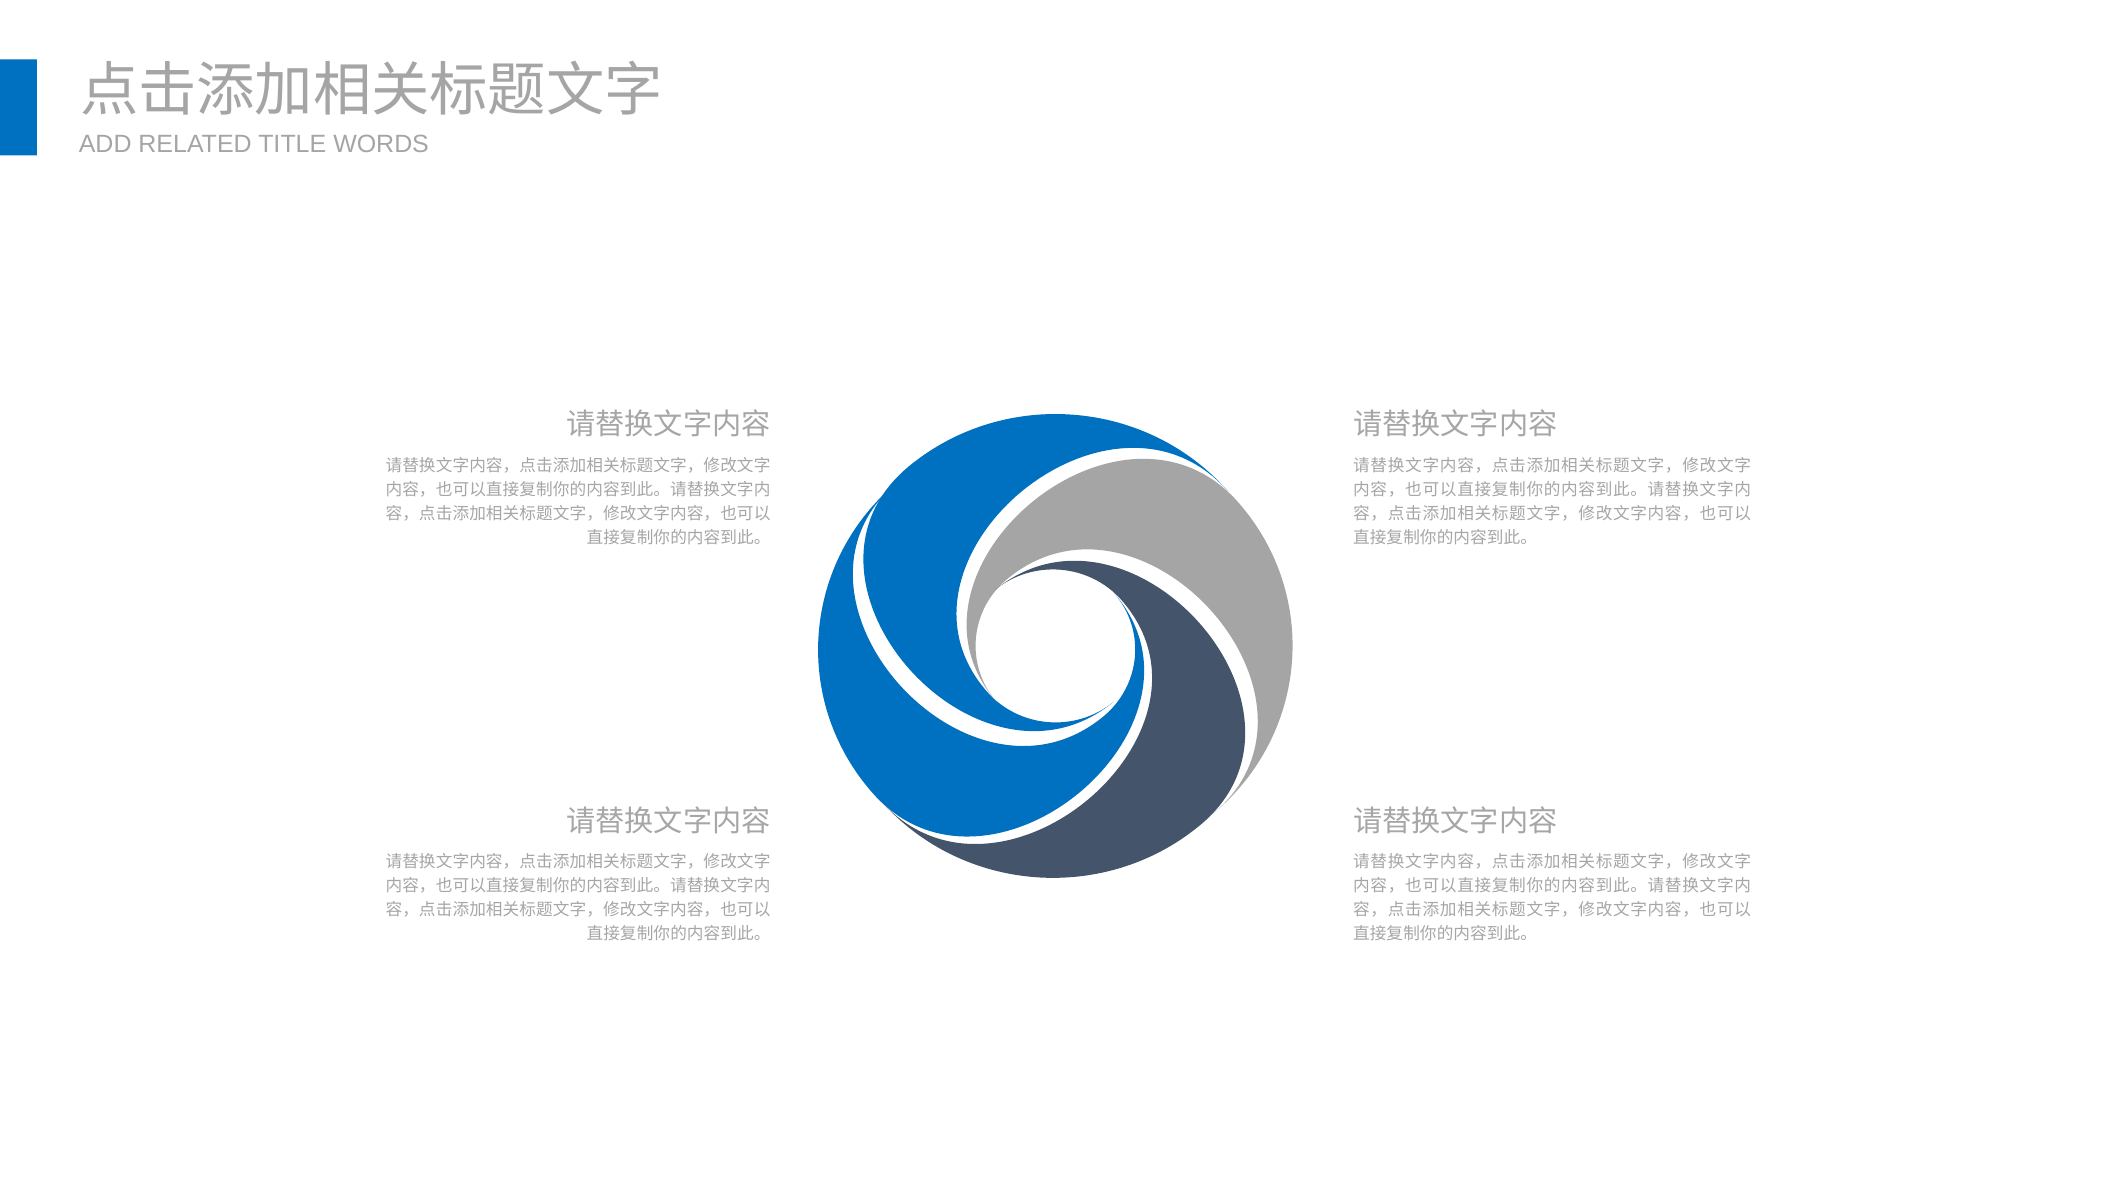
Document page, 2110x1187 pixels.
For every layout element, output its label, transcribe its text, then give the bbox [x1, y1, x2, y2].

text_box [880, 560, 1246, 878]
text_box 请替换文字内容，点击添加相关标题文字，修改文字内容，也可以直接复制你的内容到此。请替换文字内容，点击添加相关标题文字，修改文字内容，也可以直接复制你的内容到此。 [374, 450, 771, 547]
text_box [863, 414, 1227, 732]
text_box 请替换文字内容 [507, 801, 771, 837]
text_box 请替换文字内容，点击添加相关标题文字，修改文字内容，也可以直接复制你的内容到此。请替换文字内容，点击添加相关标题文字，修改文字内容，也可以直接复制你的内容到此。 [374, 847, 771, 943]
text_box 请替换文字内容，点击添加相关标题文字，修改文字内容，也可以直接复制你的内容到此。请替换文字内容，点击添加相关标题文字，修改文字内容，也可以直接复制你的内容到此。 [1353, 450, 1752, 547]
text_box ADD RELATED TITLE WORDS [62, 119, 446, 166]
text_box [0, 58, 38, 157]
text_box 请替换文字内容 [1353, 801, 1617, 837]
text_box 请替换文字内容 [507, 405, 771, 441]
text_box 请替换文字内容，点击添加相关标题文字，修改文字内容，也可以直接复制你的内容到此。请替换文字内容，点击添加相关标题文字，修改文字内容，也可以直接复制你的内容到此。 [1353, 847, 1752, 943]
text_box [966, 458, 1293, 813]
text_box 点击添加相关标题文字 [64, 43, 679, 130]
text_box 请替换文字内容 [1353, 405, 1617, 441]
text_box [818, 481, 1145, 837]
